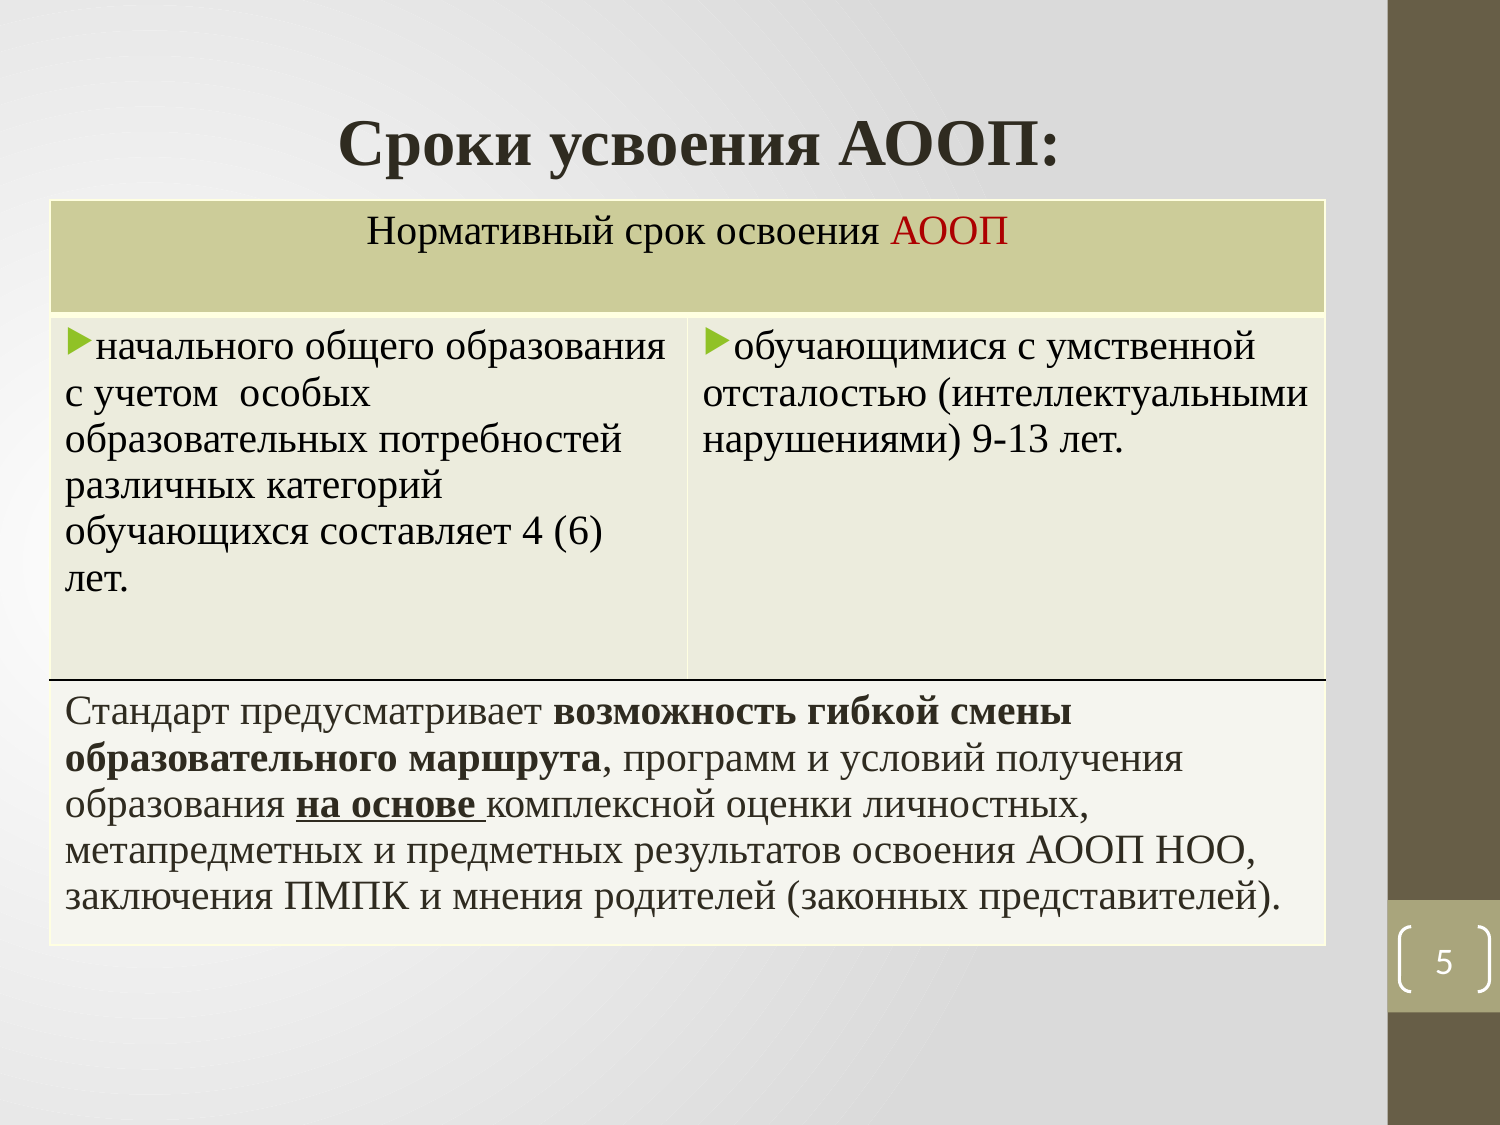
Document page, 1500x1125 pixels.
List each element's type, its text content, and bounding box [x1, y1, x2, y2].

slide_number 5 [1397, 925, 1492, 994]
table_header Нормативный срок освоения АООП [51, 201, 1324, 312]
table_cell начального общего образования с учетом особых образовательных потребностей различных категорий обучающихся составляет 4 (6) лет. [51, 318, 687, 679]
table_cell обучающимися с умственной отсталостью (интеллектуальными нарушениями) 9-13 лет. [688, 318, 1324, 679]
title Сроки усвоения АООП: [75, 45, 1325, 199]
table_cell Стандарт предусматривает возможность гибкой смены образовательного маршрута, программ и условий получения образования на основе комплексной оценки личностных, метапредметных и предметных результатов освоения АООП НОО, заключения ПМПК и мнения родителей (законных представителей). [51, 681, 1324, 944]
